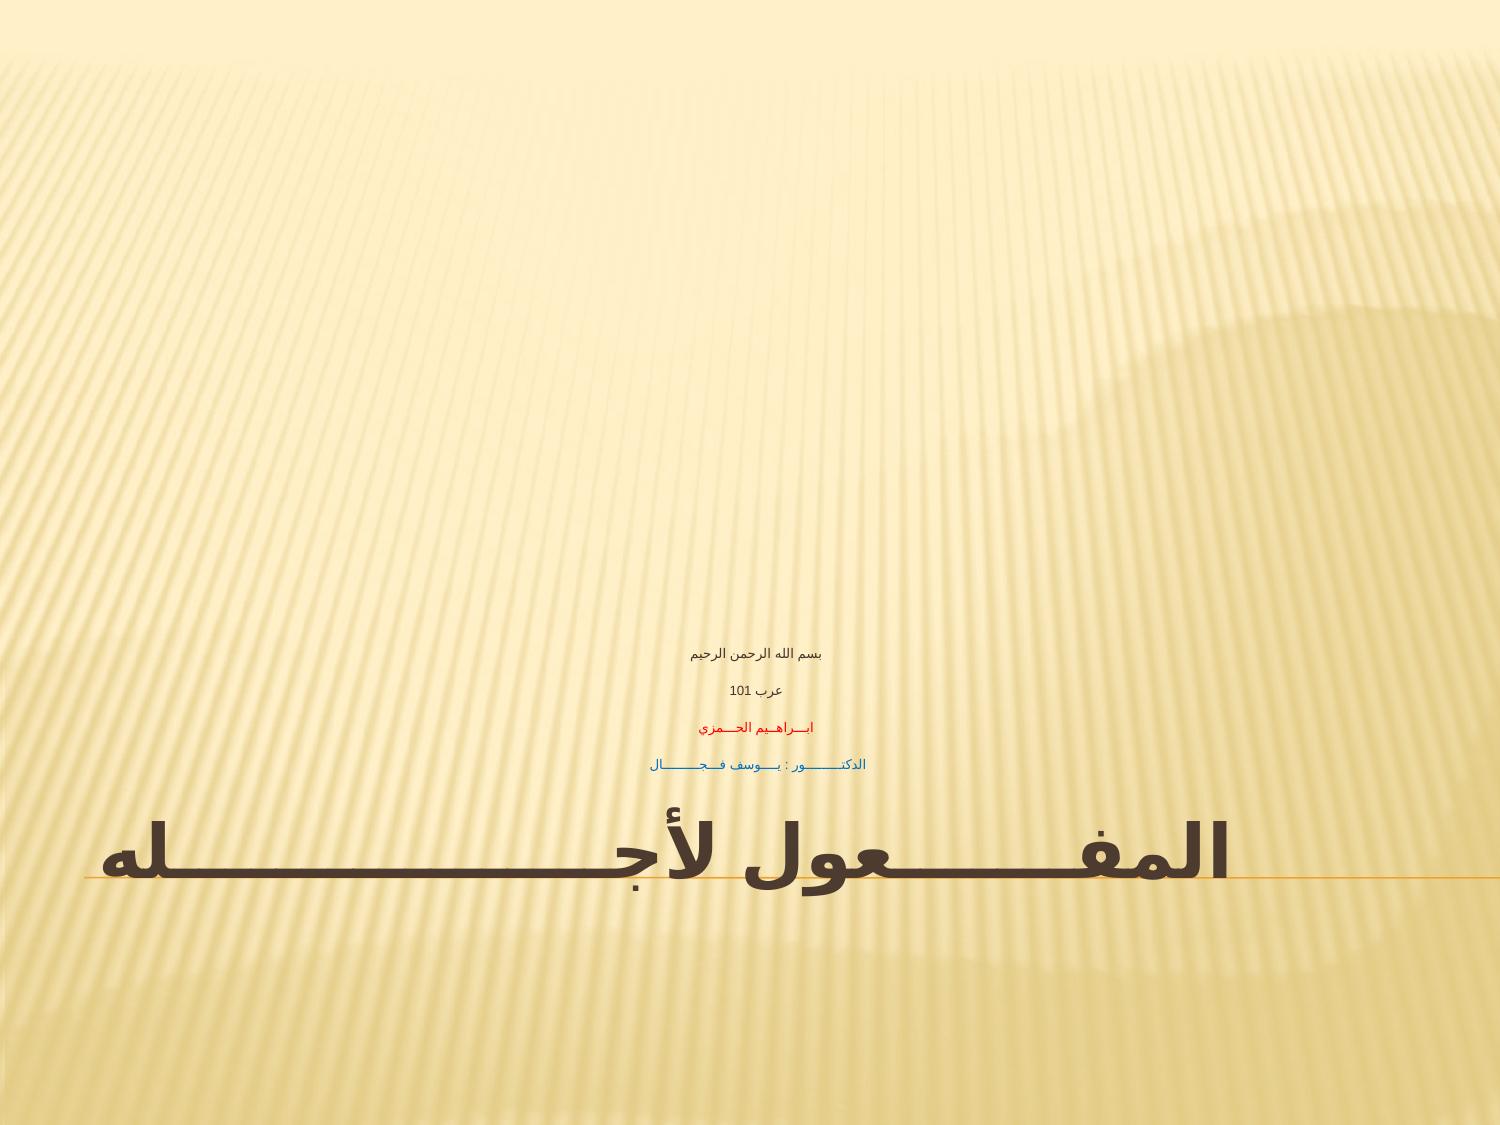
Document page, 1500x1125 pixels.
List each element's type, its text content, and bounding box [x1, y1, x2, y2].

title المفـــــــعول لأجـــــــــــــــــله [62, 796, 1450, 997]
subtitle بسم الله الرحمن الرحيم عرب 101 ابـــراهــيم الحـــمزي الدكتـــــــــور : يــــوسف فـــجـــــــــال [62, 637, 1450, 788]
